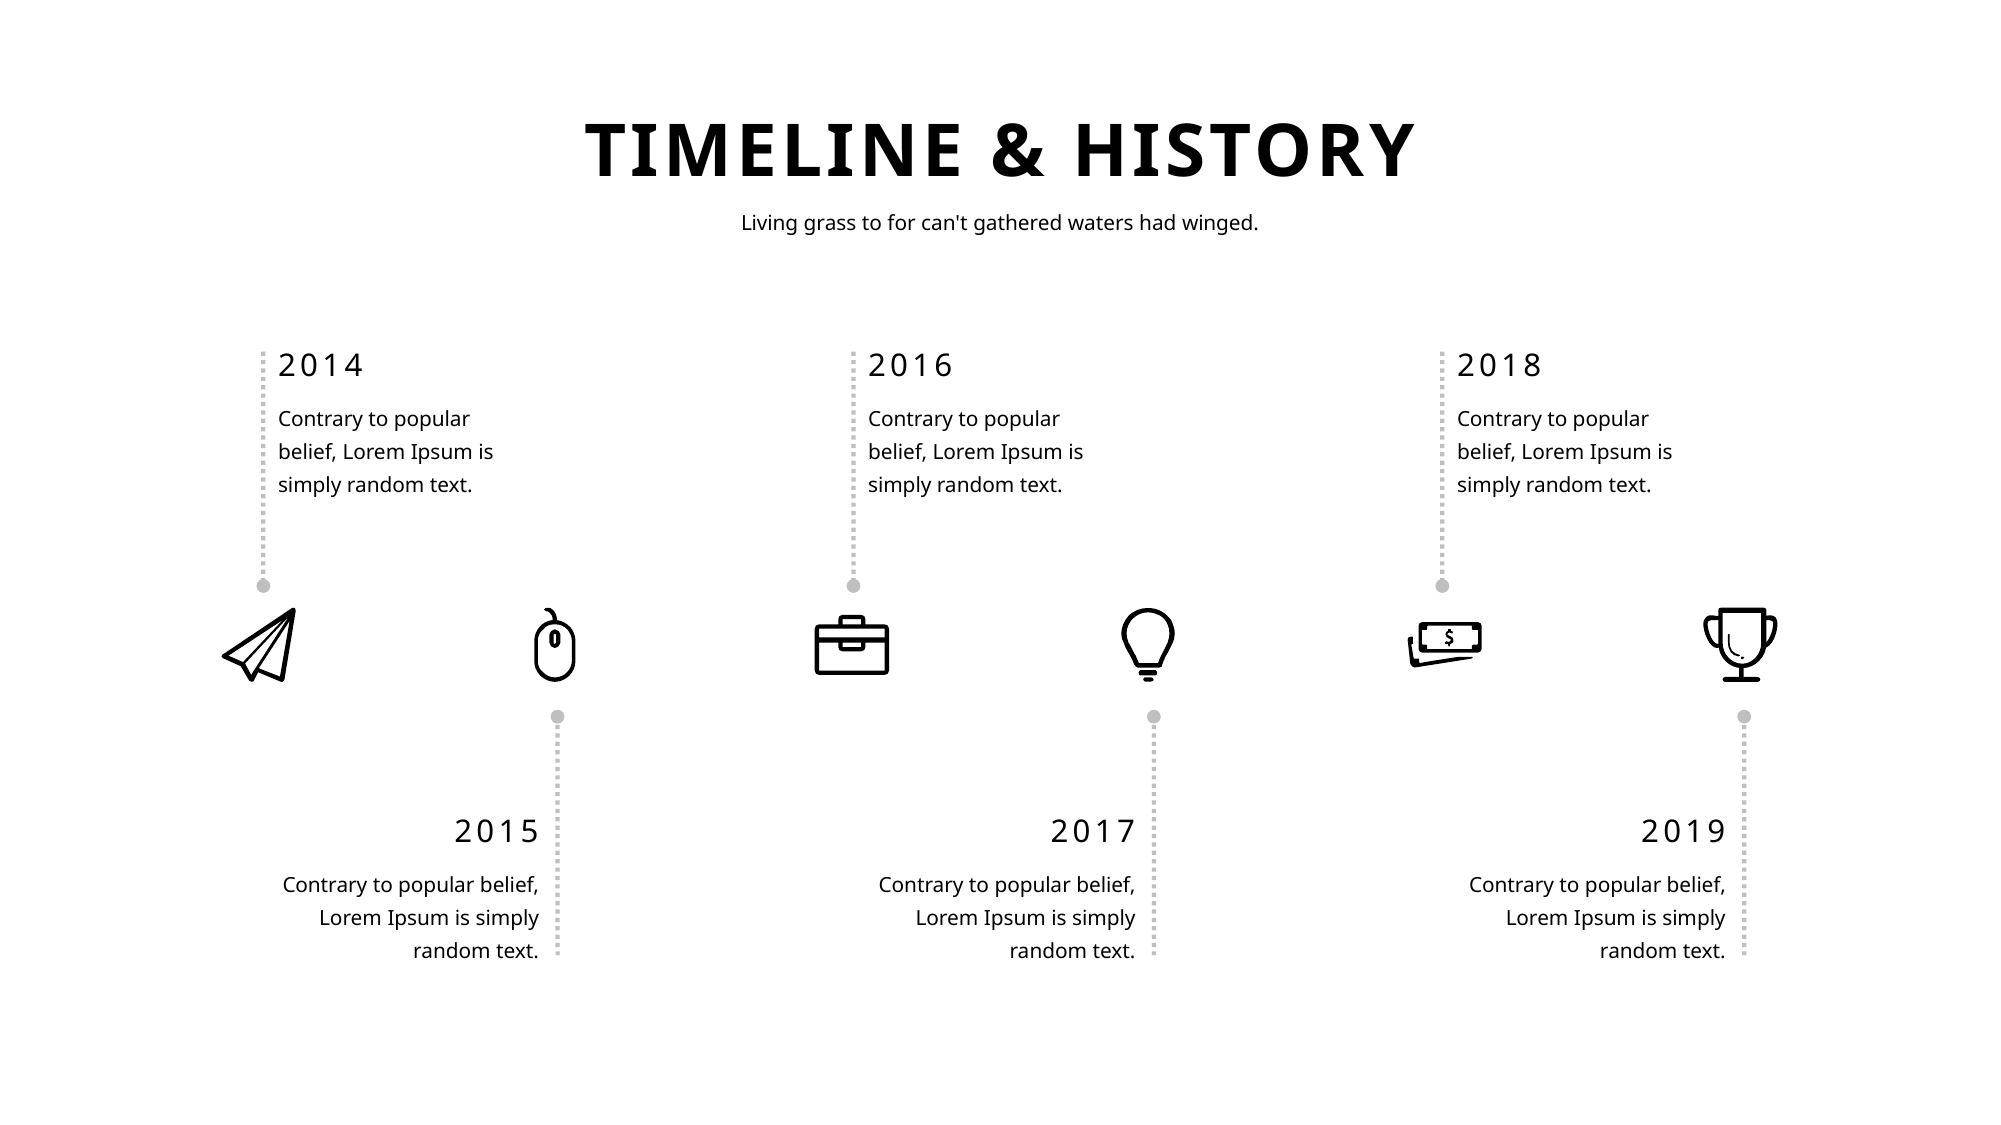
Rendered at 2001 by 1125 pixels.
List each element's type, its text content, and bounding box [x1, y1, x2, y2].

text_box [845, 709, 1161, 970]
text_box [846, 337, 1114, 593]
text_box TIMELINE & HISTORY [486, 95, 1513, 199]
text_box Living grass to for can't gathered waters had winged. [654, 202, 1346, 242]
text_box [256, 337, 524, 593]
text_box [1435, 337, 1703, 593]
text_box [248, 709, 565, 970]
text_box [221, 607, 1778, 682]
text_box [1435, 709, 1752, 970]
